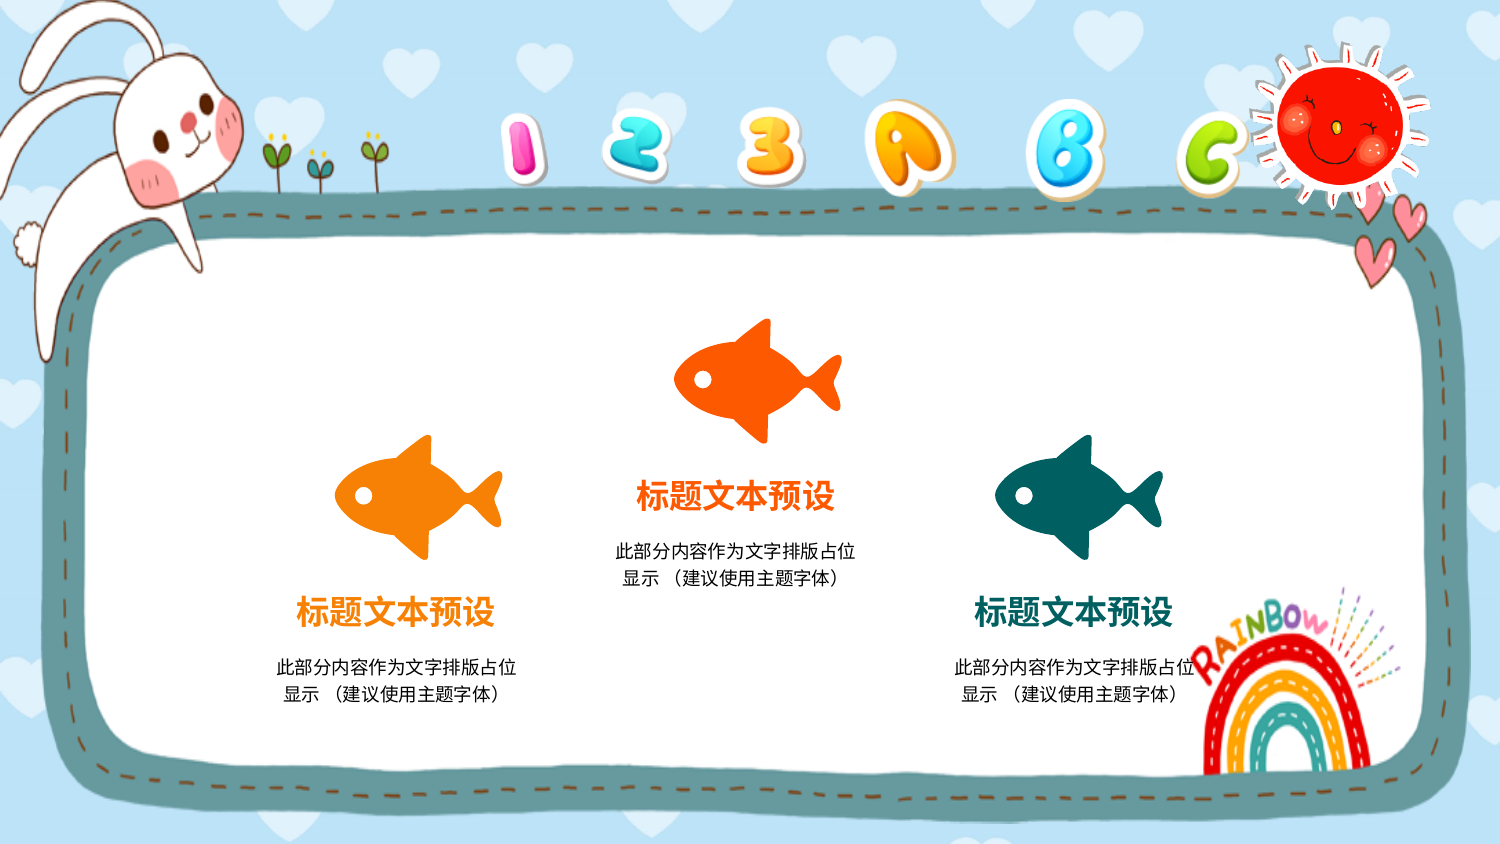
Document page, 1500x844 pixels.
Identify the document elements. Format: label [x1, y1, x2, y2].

picture [0, 0, 1500, 844]
text_box [949, 423, 1199, 706]
text_box [271, 423, 522, 706]
text_box [611, 305, 861, 590]
